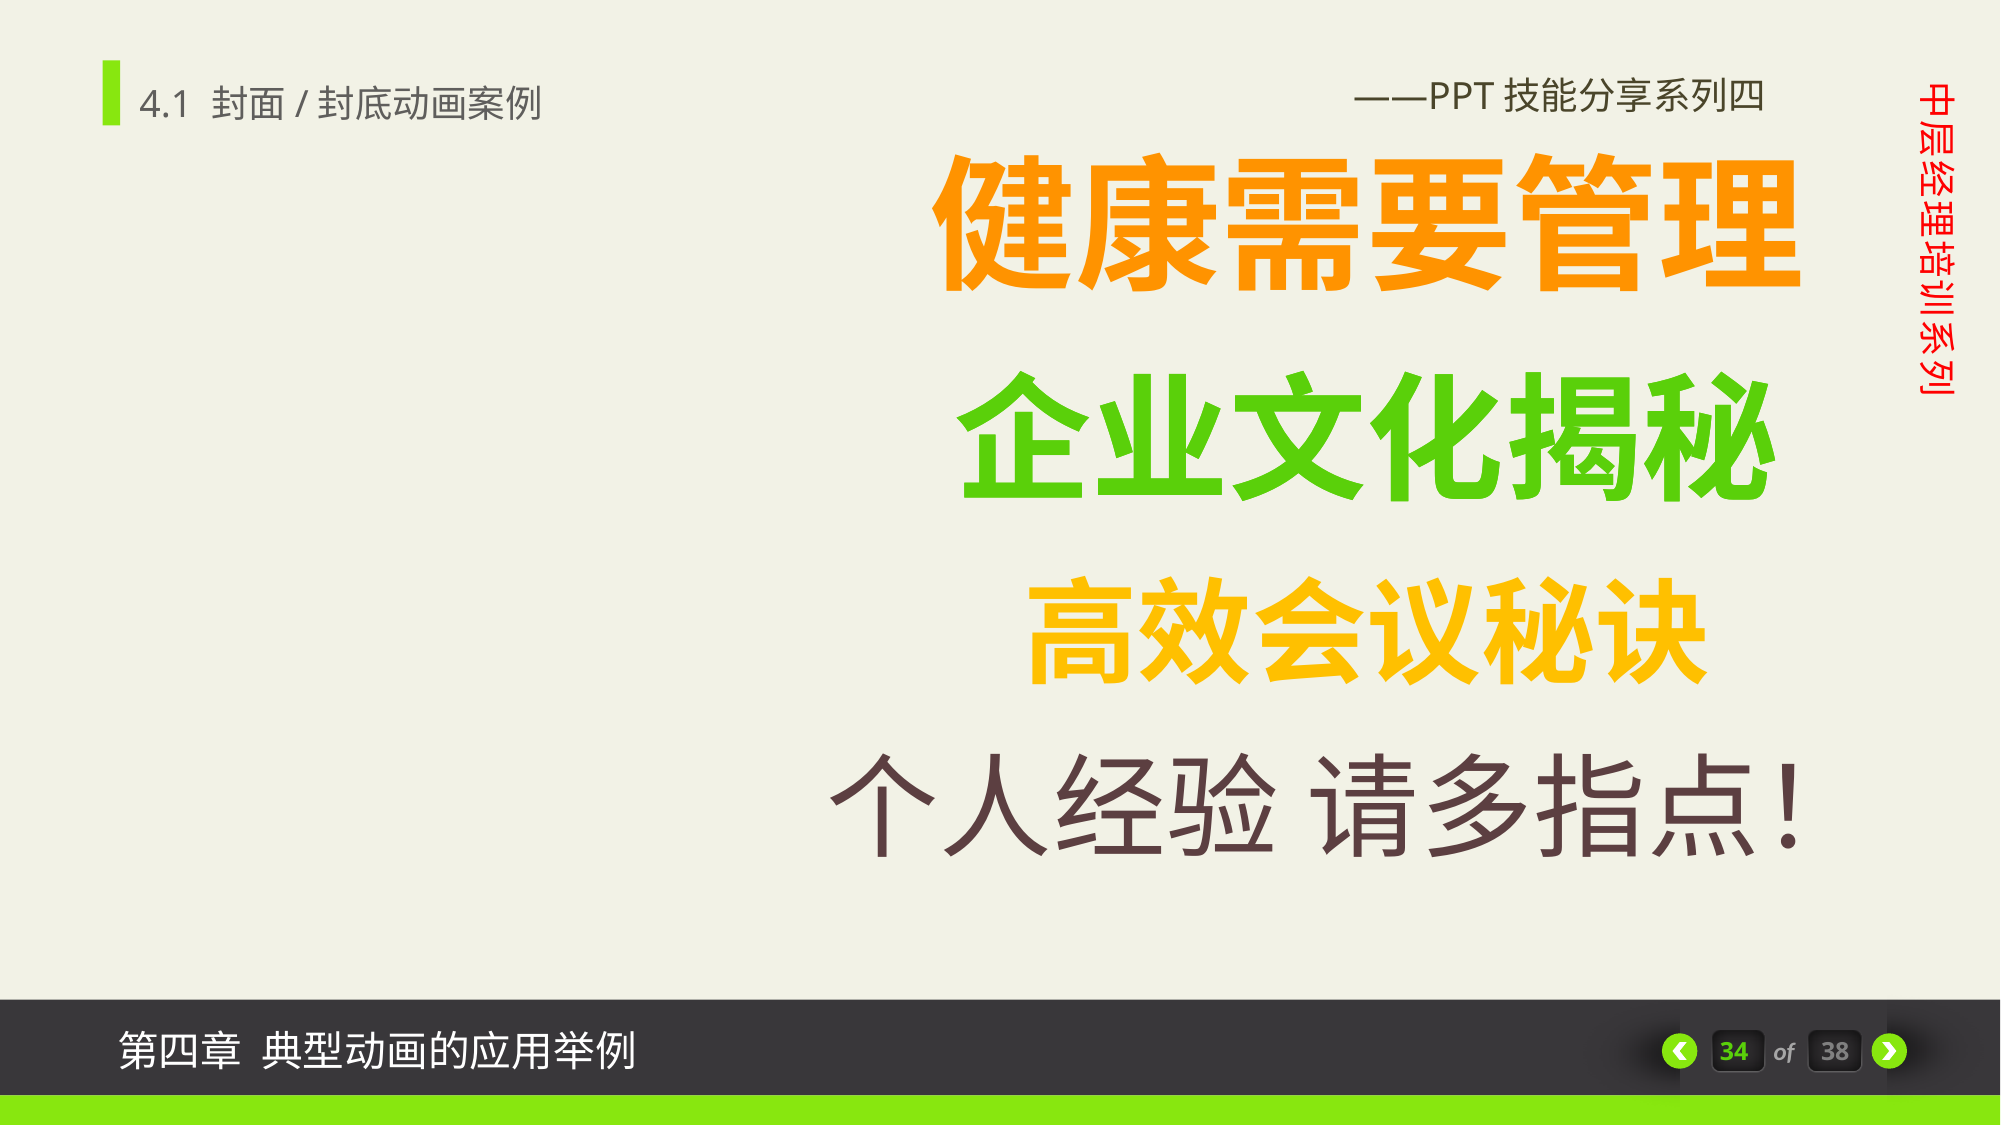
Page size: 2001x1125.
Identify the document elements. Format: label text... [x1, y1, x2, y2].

text_box 中层经理培训系列 [1893, 66, 1969, 403]
text_box 健康需要管理 [897, 125, 1837, 315]
text_box 企业文化揭秘 [897, 338, 1837, 533]
text_box 4.1 封面/封底动画案例 [124, 58, 954, 132]
text_box ——PPT技能分享系列四 [1338, 64, 1792, 125]
picture [1709, 1026, 1769, 1076]
picture [1875, 991, 2001, 1111]
picture [1805, 1026, 1866, 1076]
text_box [102, 60, 121, 126]
picture [1567, 992, 1693, 1110]
text_box 高效会议秘诀 [1008, 552, 1726, 705]
text_box 个人经验 请多指点！ [811, 728, 1922, 879]
